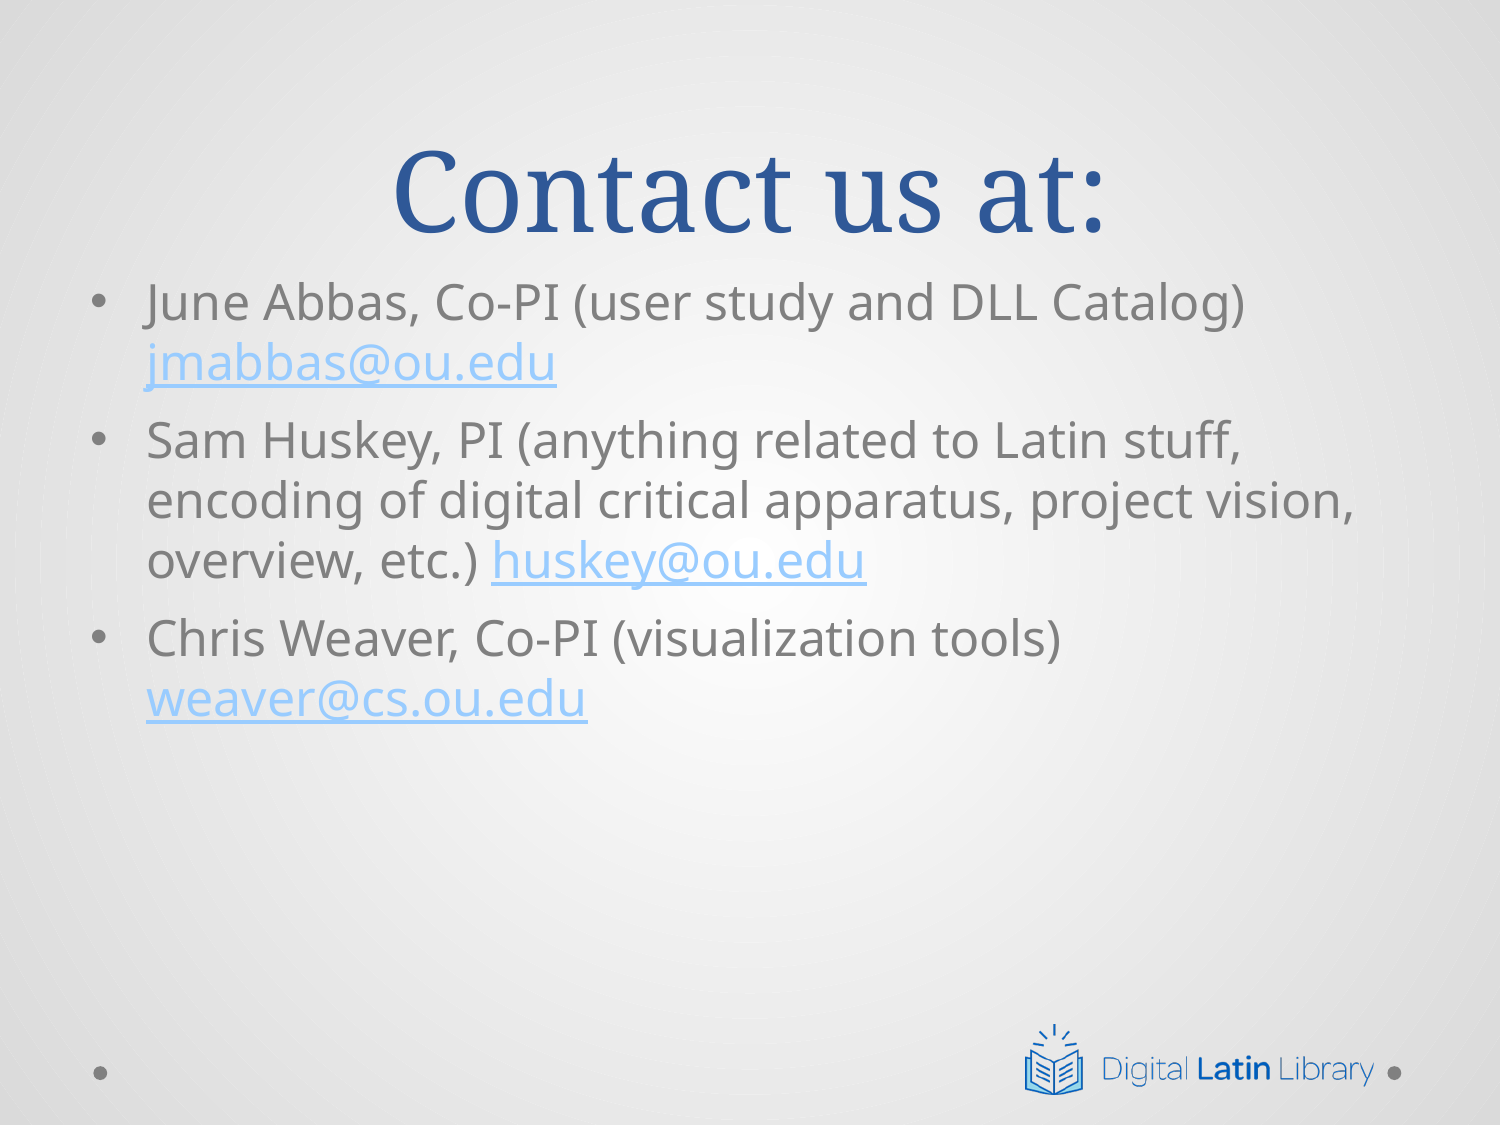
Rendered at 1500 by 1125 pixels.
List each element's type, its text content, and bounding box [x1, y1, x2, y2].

title Contact us at: [75, 0, 1425, 262]
list June Abbas, Co-PI (user study and DLL Catalog) jmabbas@ou.edu Sam Huskey, PI (anything related to Latin stuff, encoding of digital critical apparatus, project vision, overview, etc.) huskey@ou.edu Chris Weaver, Co-PI (visualization tools) weaver@cs.ou.edu [75, 262, 1425, 1005]
picture [1025, 1024, 1374, 1095]
